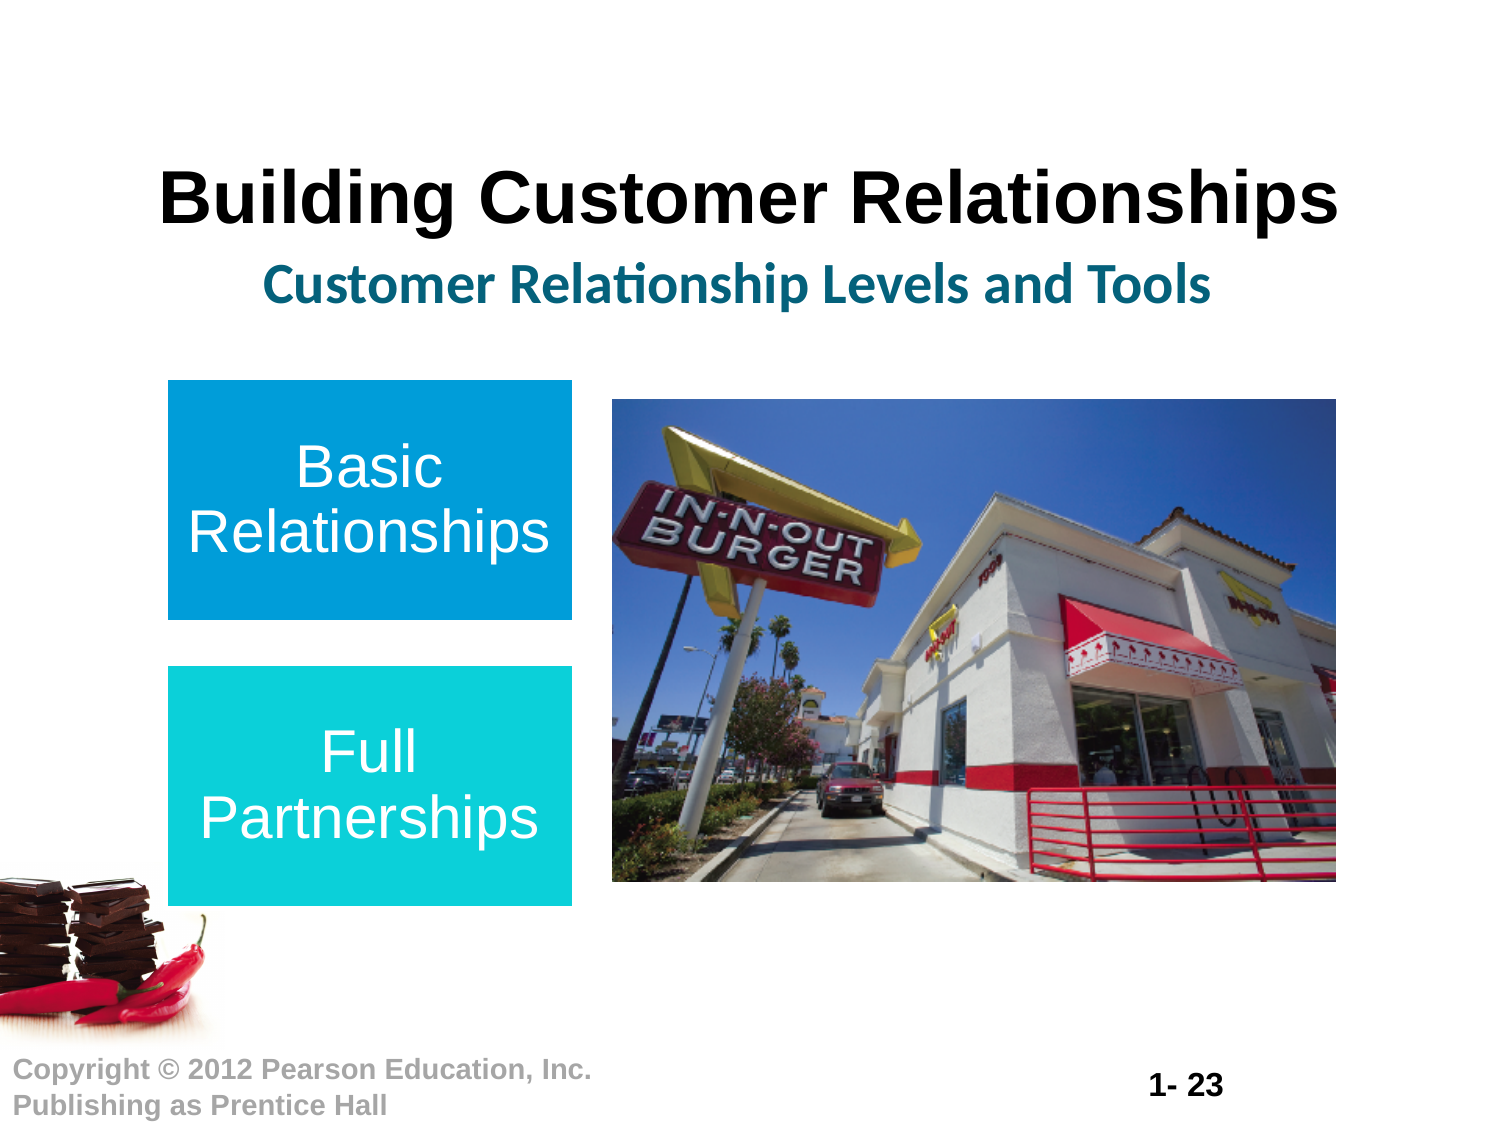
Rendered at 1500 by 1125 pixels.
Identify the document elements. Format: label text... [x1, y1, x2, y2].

list Customer Relationship Levels and Tools [149, 237, 1326, 301]
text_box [150, 377, 589, 909]
picture [0, 862, 225, 1050]
title Building Customer Relationships [0, 99, 1500, 288]
picture [612, 399, 1337, 882]
